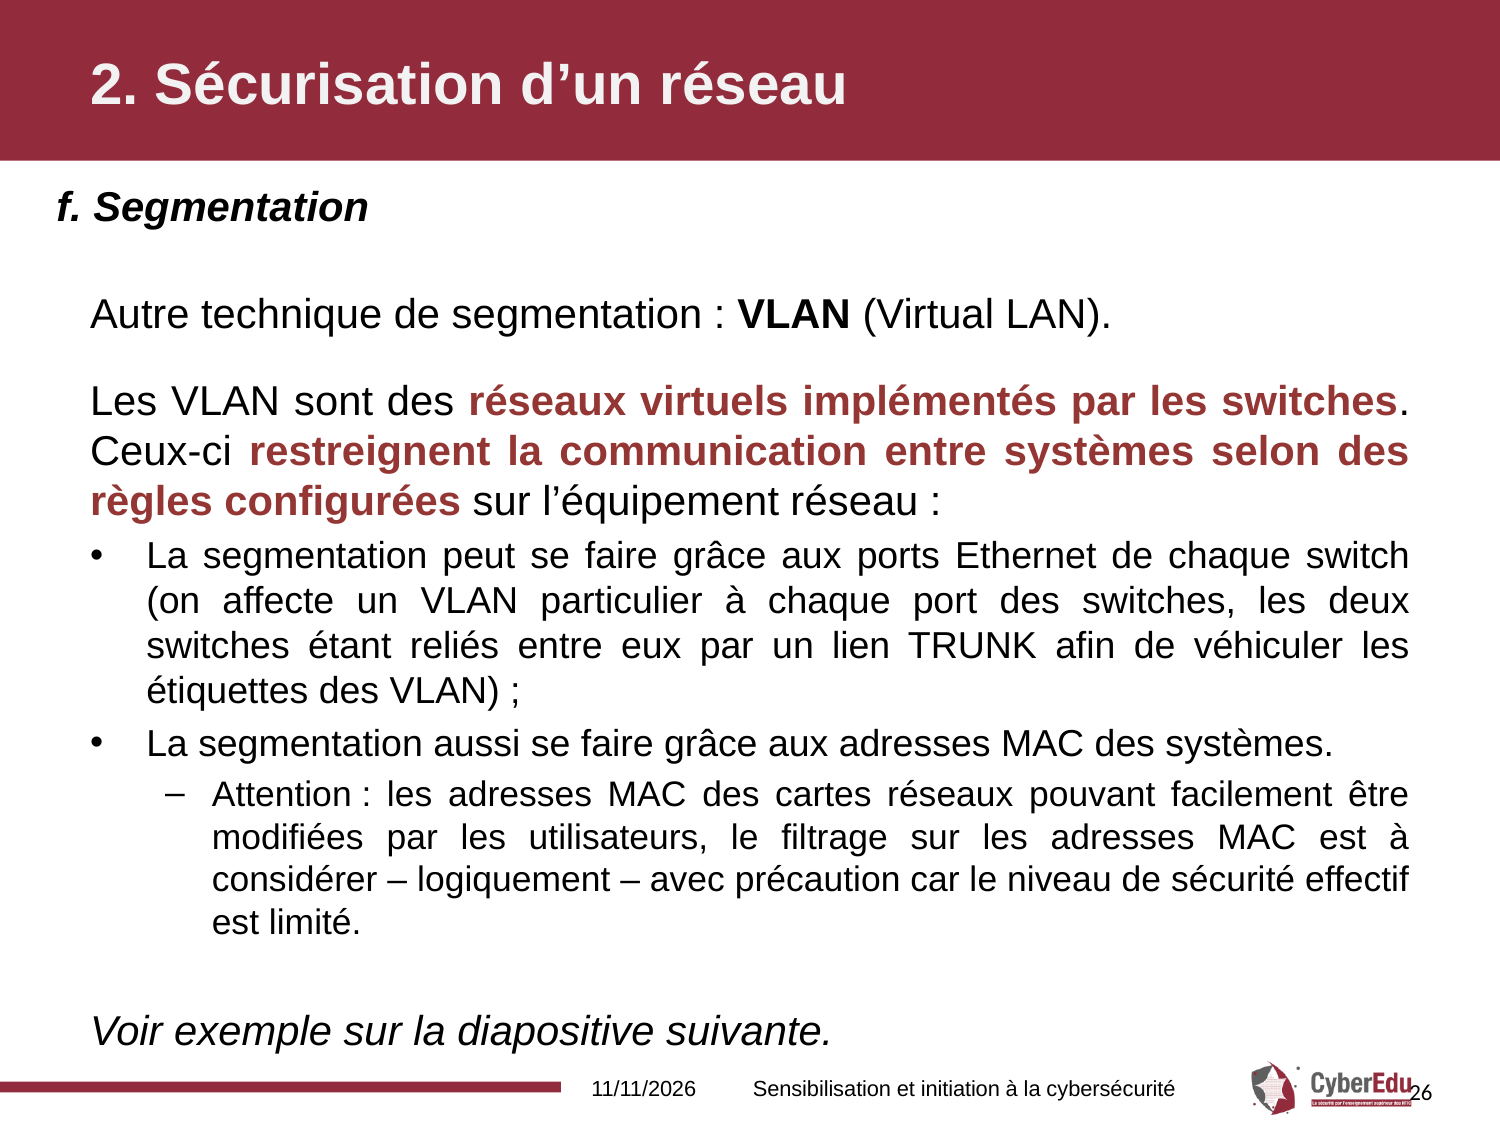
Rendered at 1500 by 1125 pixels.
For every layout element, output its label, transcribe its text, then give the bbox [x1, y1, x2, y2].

picture [1246, 1060, 1412, 1115]
title 2. Sécurisation d’un réseau [75, 1, 1425, 161]
footer Sensibilisation et initiation à la cybersécurité [738, 1057, 1236, 1118]
text_box f. Segmentation [41, 172, 1471, 268]
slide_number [561, 1057, 727, 1118]
list Autre technique de segmentation : VLAN (Virtual LAN). Les VLAN sont des réseaux virtuels implémentés par les switches. Ceux-ci restreignent la communication entre systèmes selon des règles configurées sur l’équipement réseau : La segmentation peut se faire grâce aux ports Ethernet de chaque switch (on affecte un VLAN particulier à chaque port des switches, les deux switches étant reliés entre eux par un lien TRUNK afin de véhiculer les étiquettes des VLAN) ; La segmentation aussi se faire grâce aux adresses MAC des systèmes. Attention : les adresses MAC des cartes réseaux pouvant facilement être modifiées par les utilisateurs, le filtrage sur les adresses MAC est à considérer – logiquement – avec précaution car le niveau de sécurité effectif est limité. Voir exemple sur la diapositive suivante. [75, 278, 1425, 1035]
